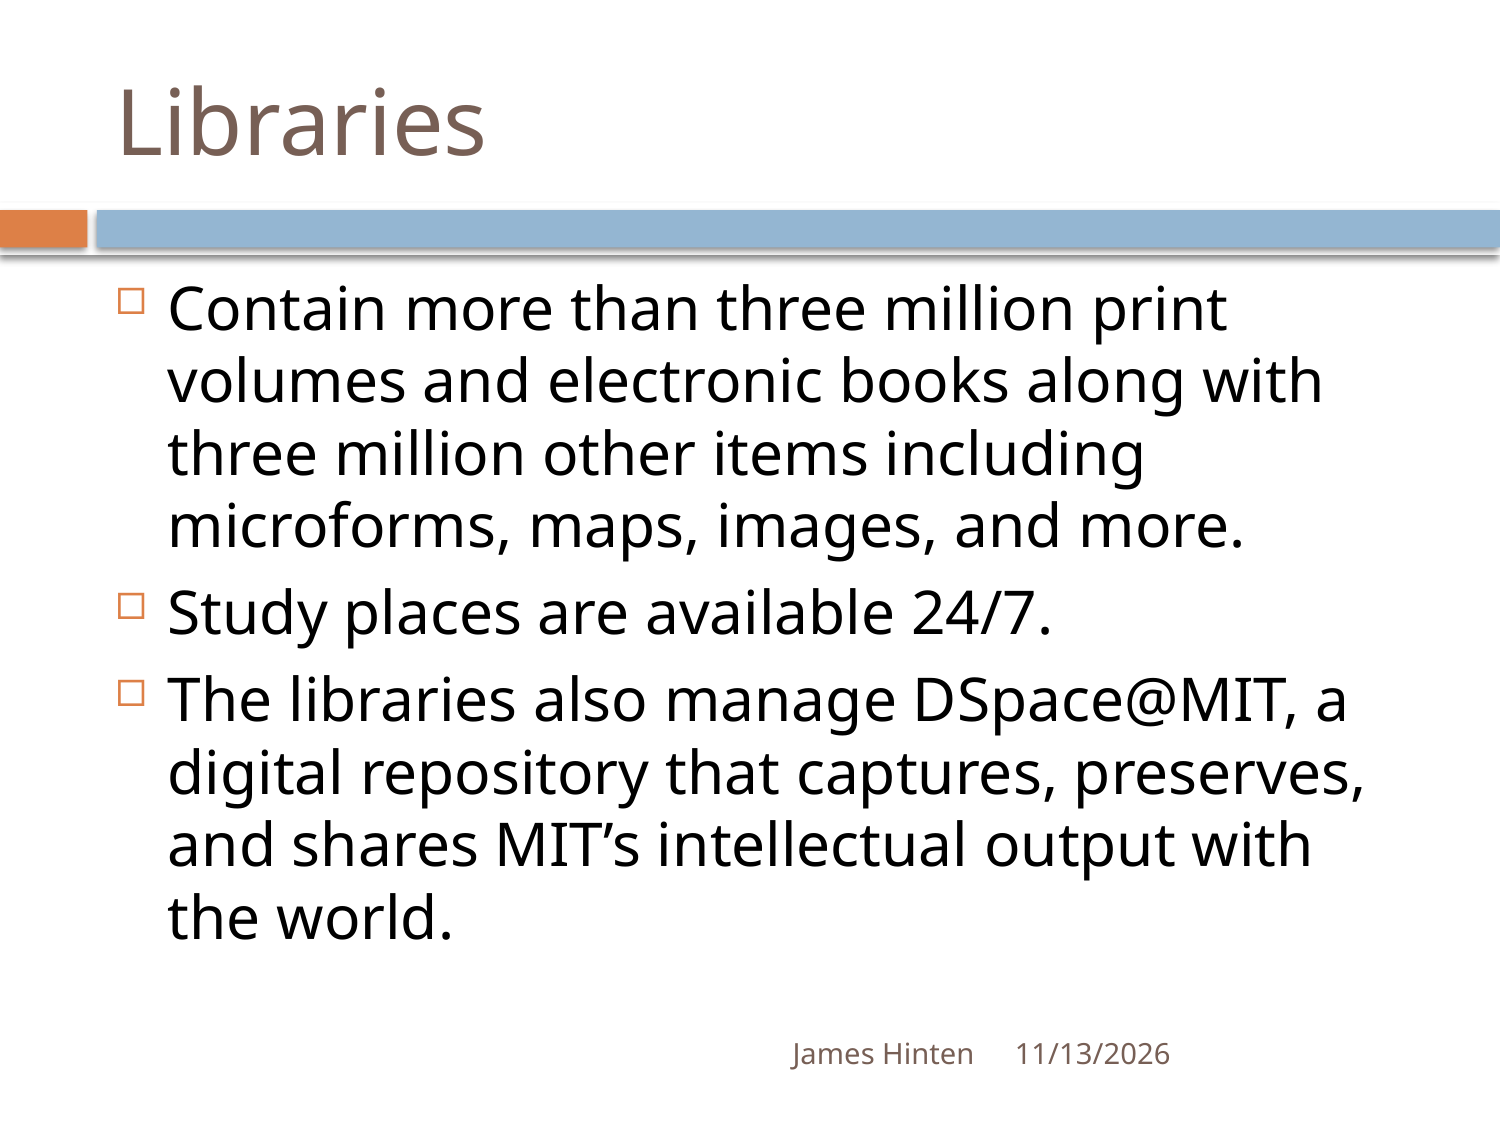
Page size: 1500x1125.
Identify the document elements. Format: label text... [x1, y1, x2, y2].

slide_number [999, 1025, 1438, 1085]
title Libraries [100, 37, 1438, 200]
footer James Hinten [99, 1024, 990, 1085]
list Contain more than three million print volumes and electronic books along with three million other items including microforms, maps, images, and more. Study places are available 24/7. The libraries also manage DSpace@MIT, a digital repository that captures, preserves, and shares MIT’s intellectual output with the world. [100, 262, 1438, 1000]
